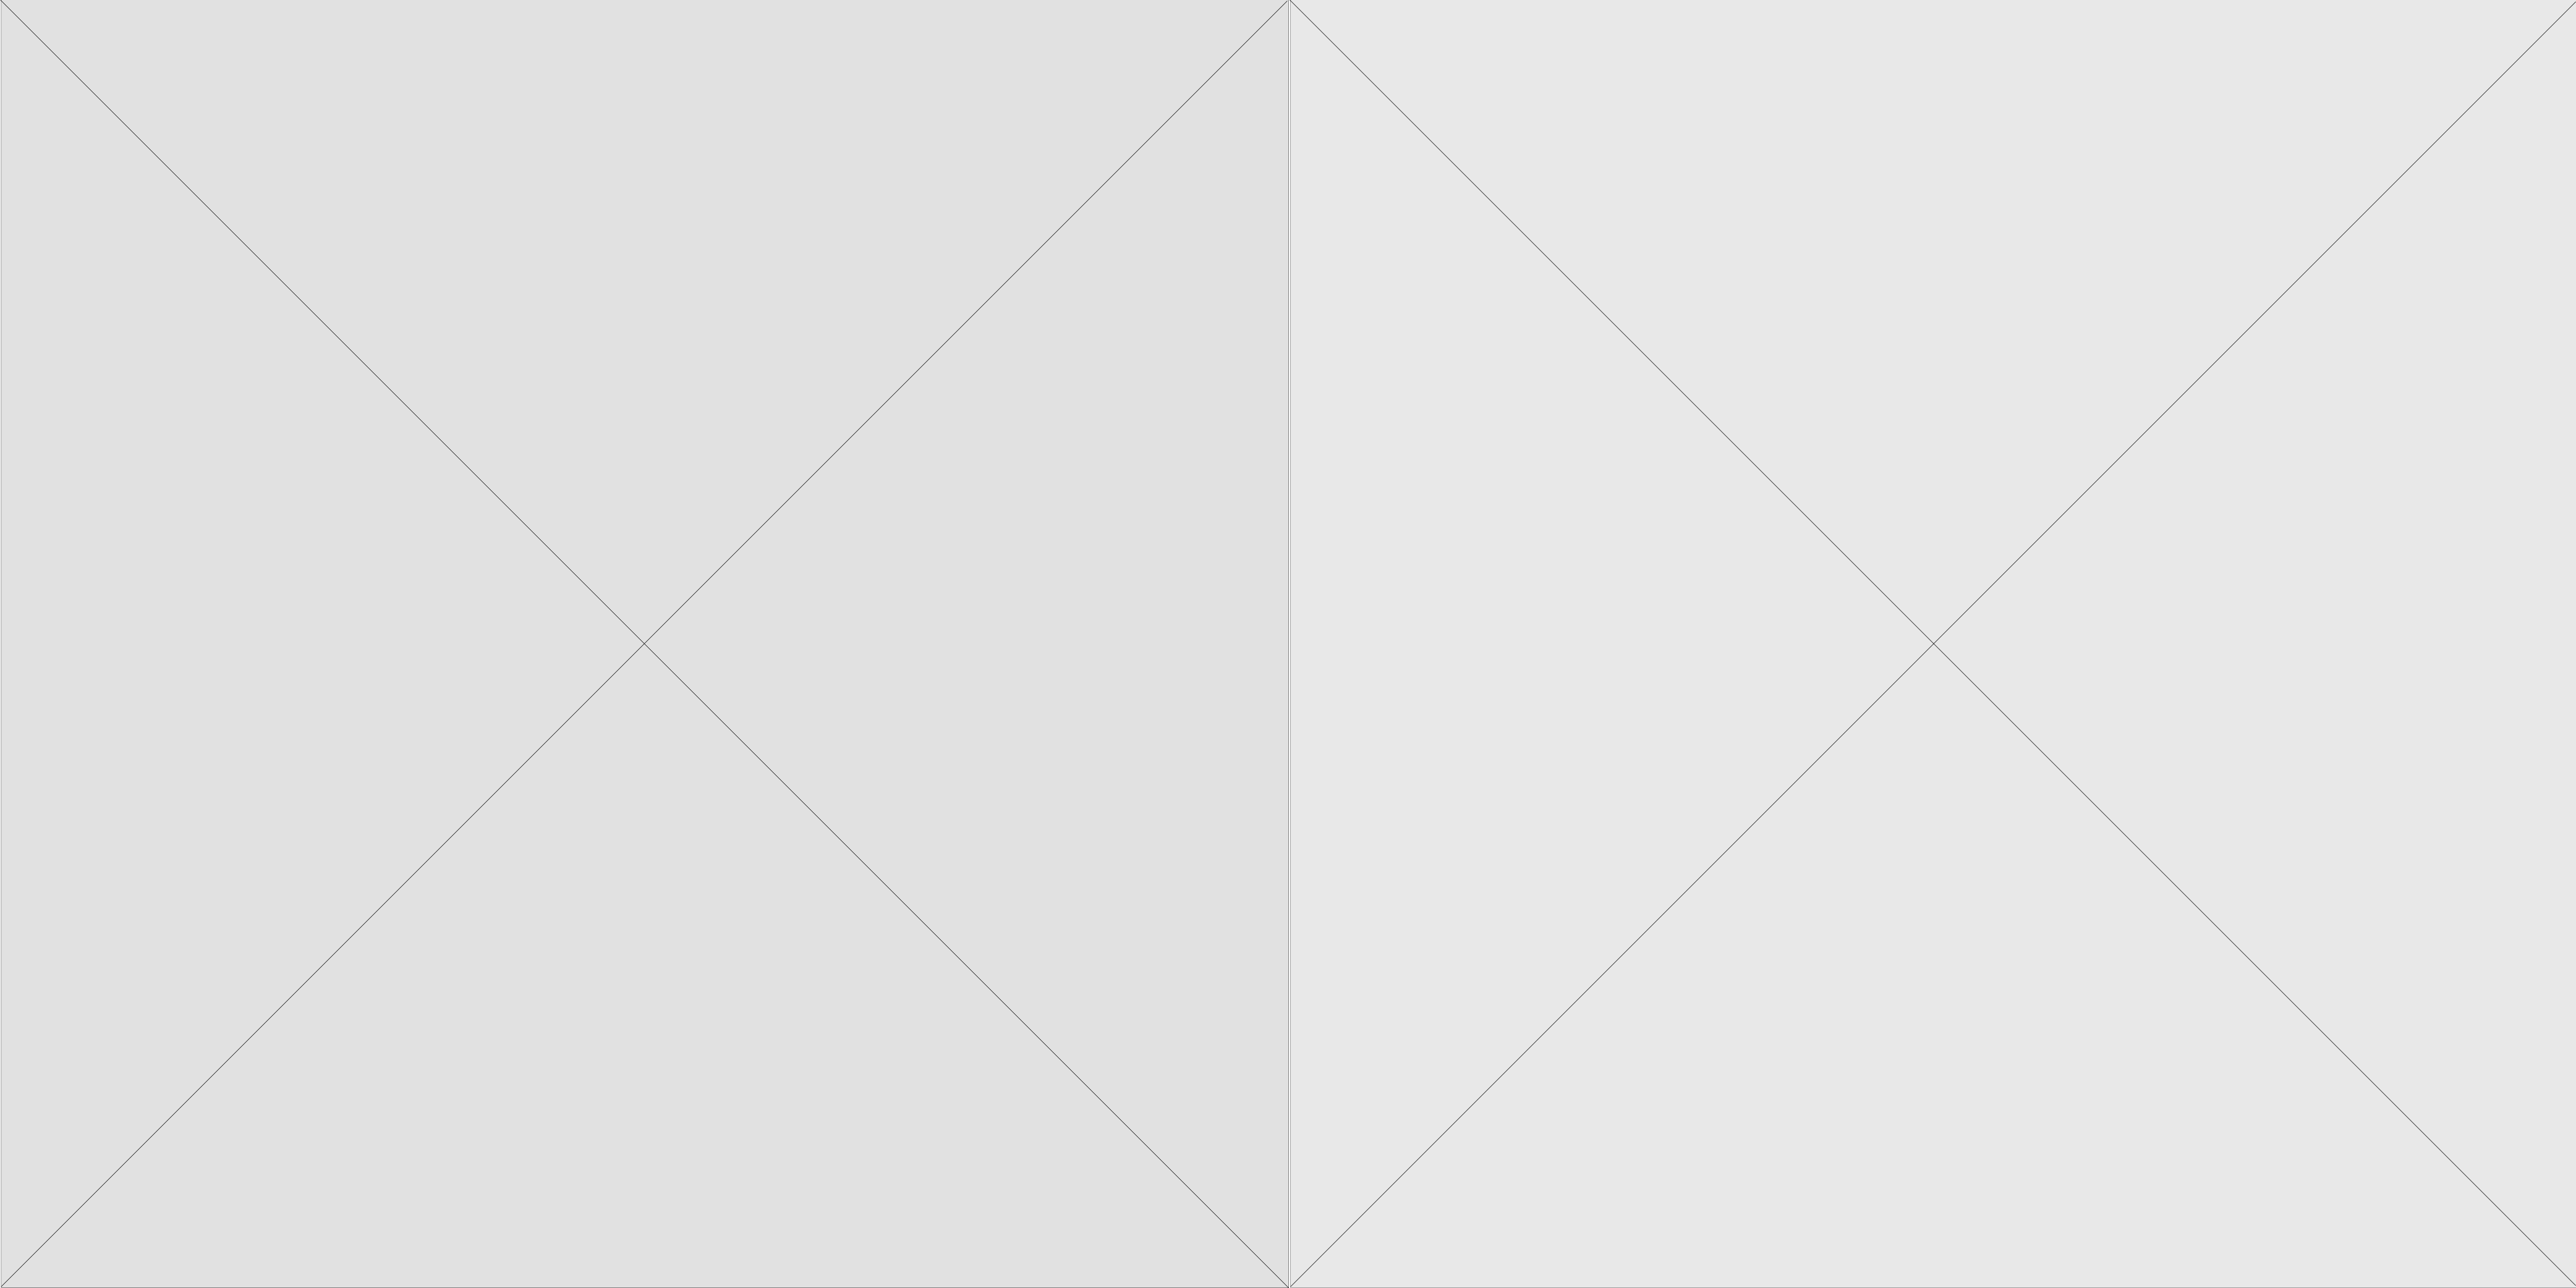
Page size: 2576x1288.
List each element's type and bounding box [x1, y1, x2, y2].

text_box [0, 0, 1289, 1288]
text_box [1289, 0, 2576, 1288]
